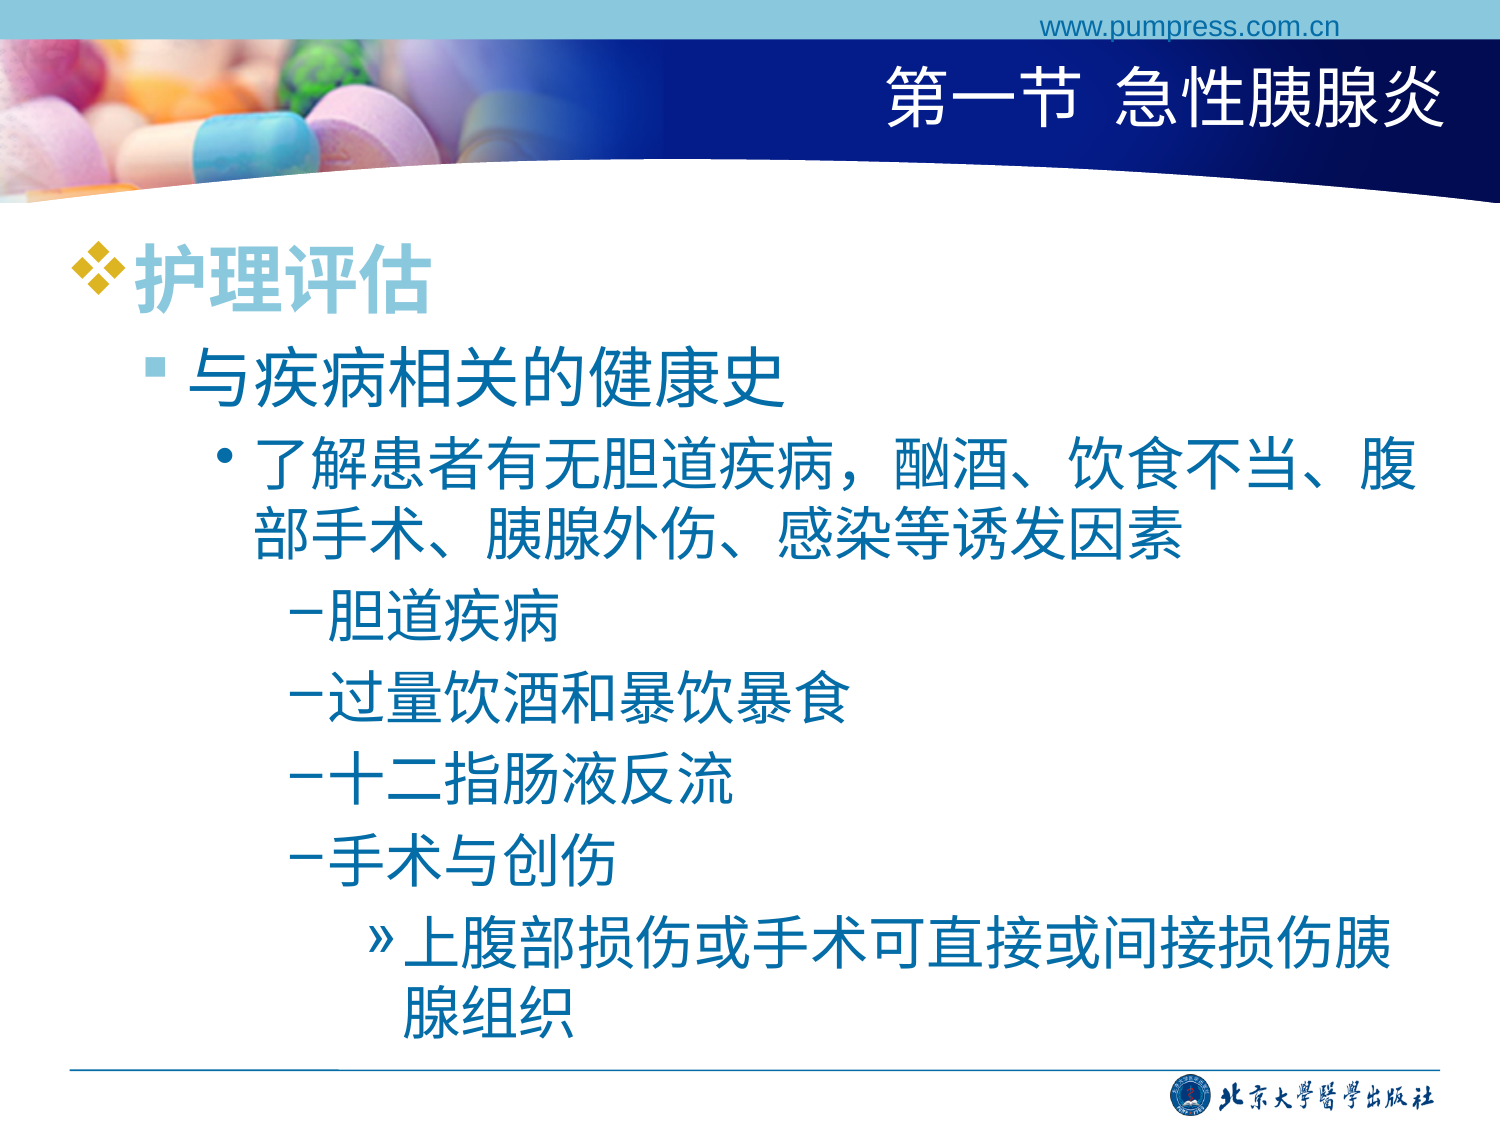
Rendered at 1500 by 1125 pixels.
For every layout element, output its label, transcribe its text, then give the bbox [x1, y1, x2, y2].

picture [1170, 1074, 1436, 1118]
title 第一节 急性胰腺炎 [137, 49, 1463, 143]
list 护理评估 与疾病相关的健康史 了解患者有无胆道疾病，酗酒、饮食不当、腹部手术、胰腺外伤、感染等诱发因素 胆道疾病 过量饮酒和暴饮暴食 十二指肠液反流 手术与创伤 上腹部损伤或手术可直接或间接损伤胰腺组织 [49, 224, 1463, 1026]
slide_number www.pumpress.com.cn [1025, 0, 1463, 38]
picture [0, 40, 1500, 203]
